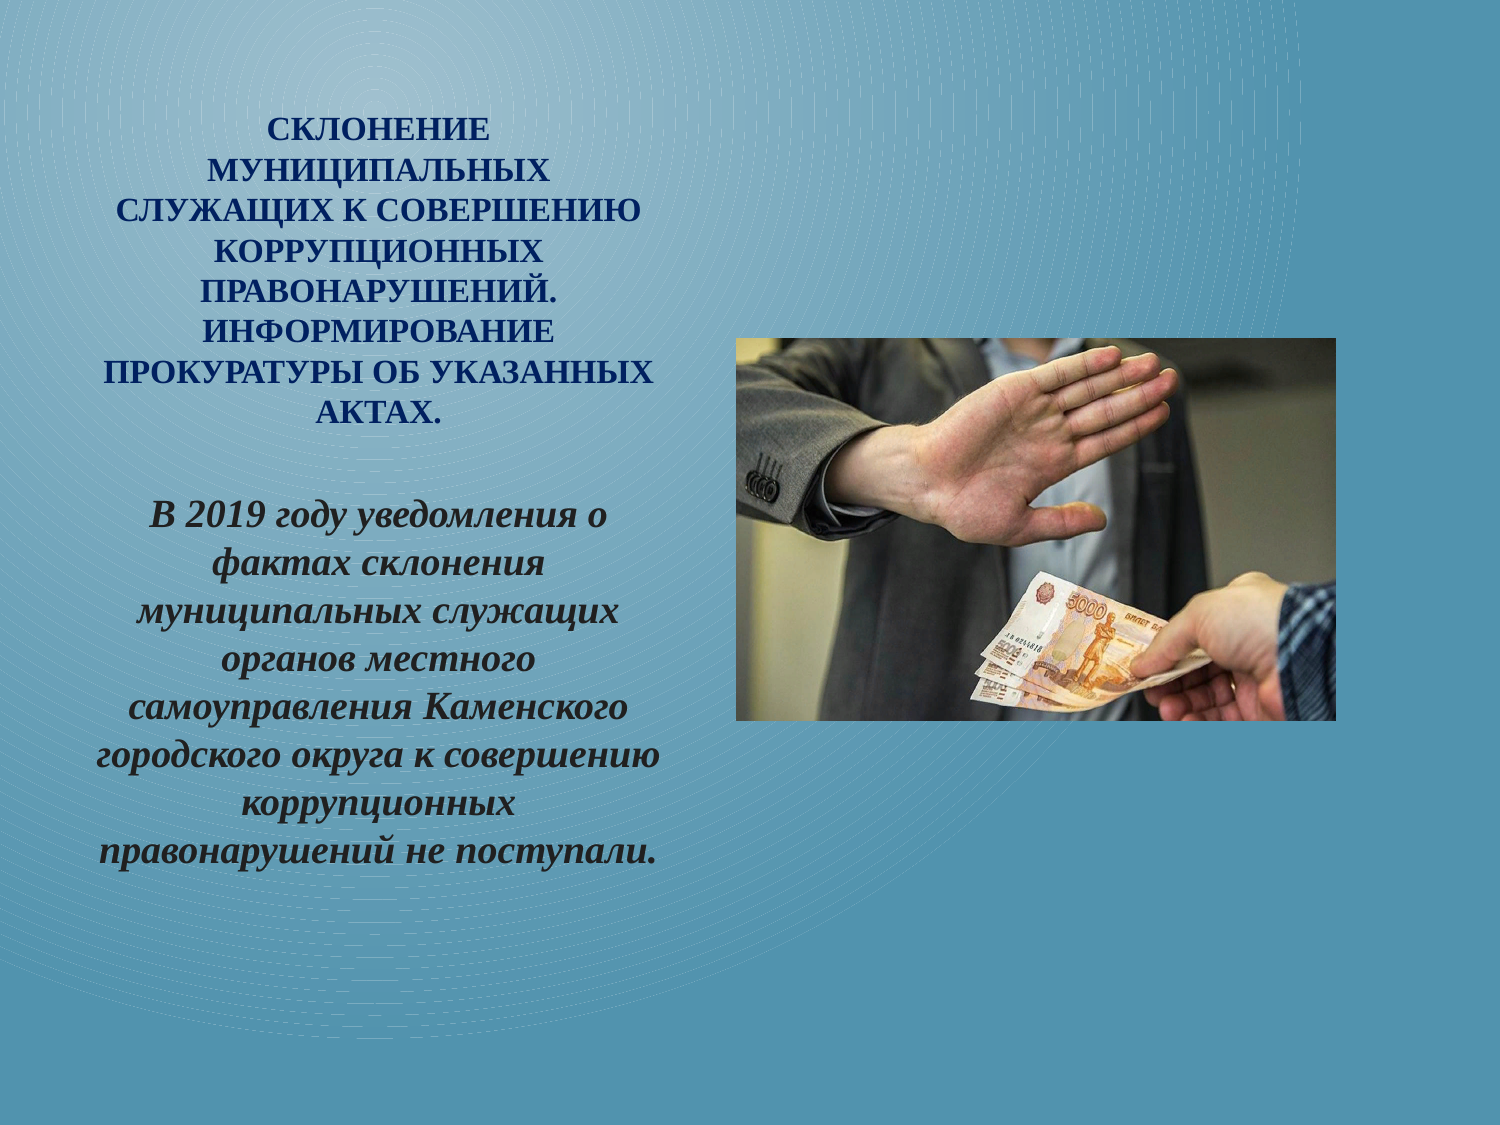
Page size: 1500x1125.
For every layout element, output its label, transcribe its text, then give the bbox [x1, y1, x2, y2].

title Склонение муниципальных служащих к совершению коррупционных правонарушений. Информирование прокуратуры об указанных актах. [81, 99, 677, 468]
list В 2019 году уведомления о фактах склонения муниципальных служащих органов местного самоуправления Каменского городского округа к совершению коррупционных правонарушений не поступали. [81, 479, 677, 894]
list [736, 337, 1337, 721]
